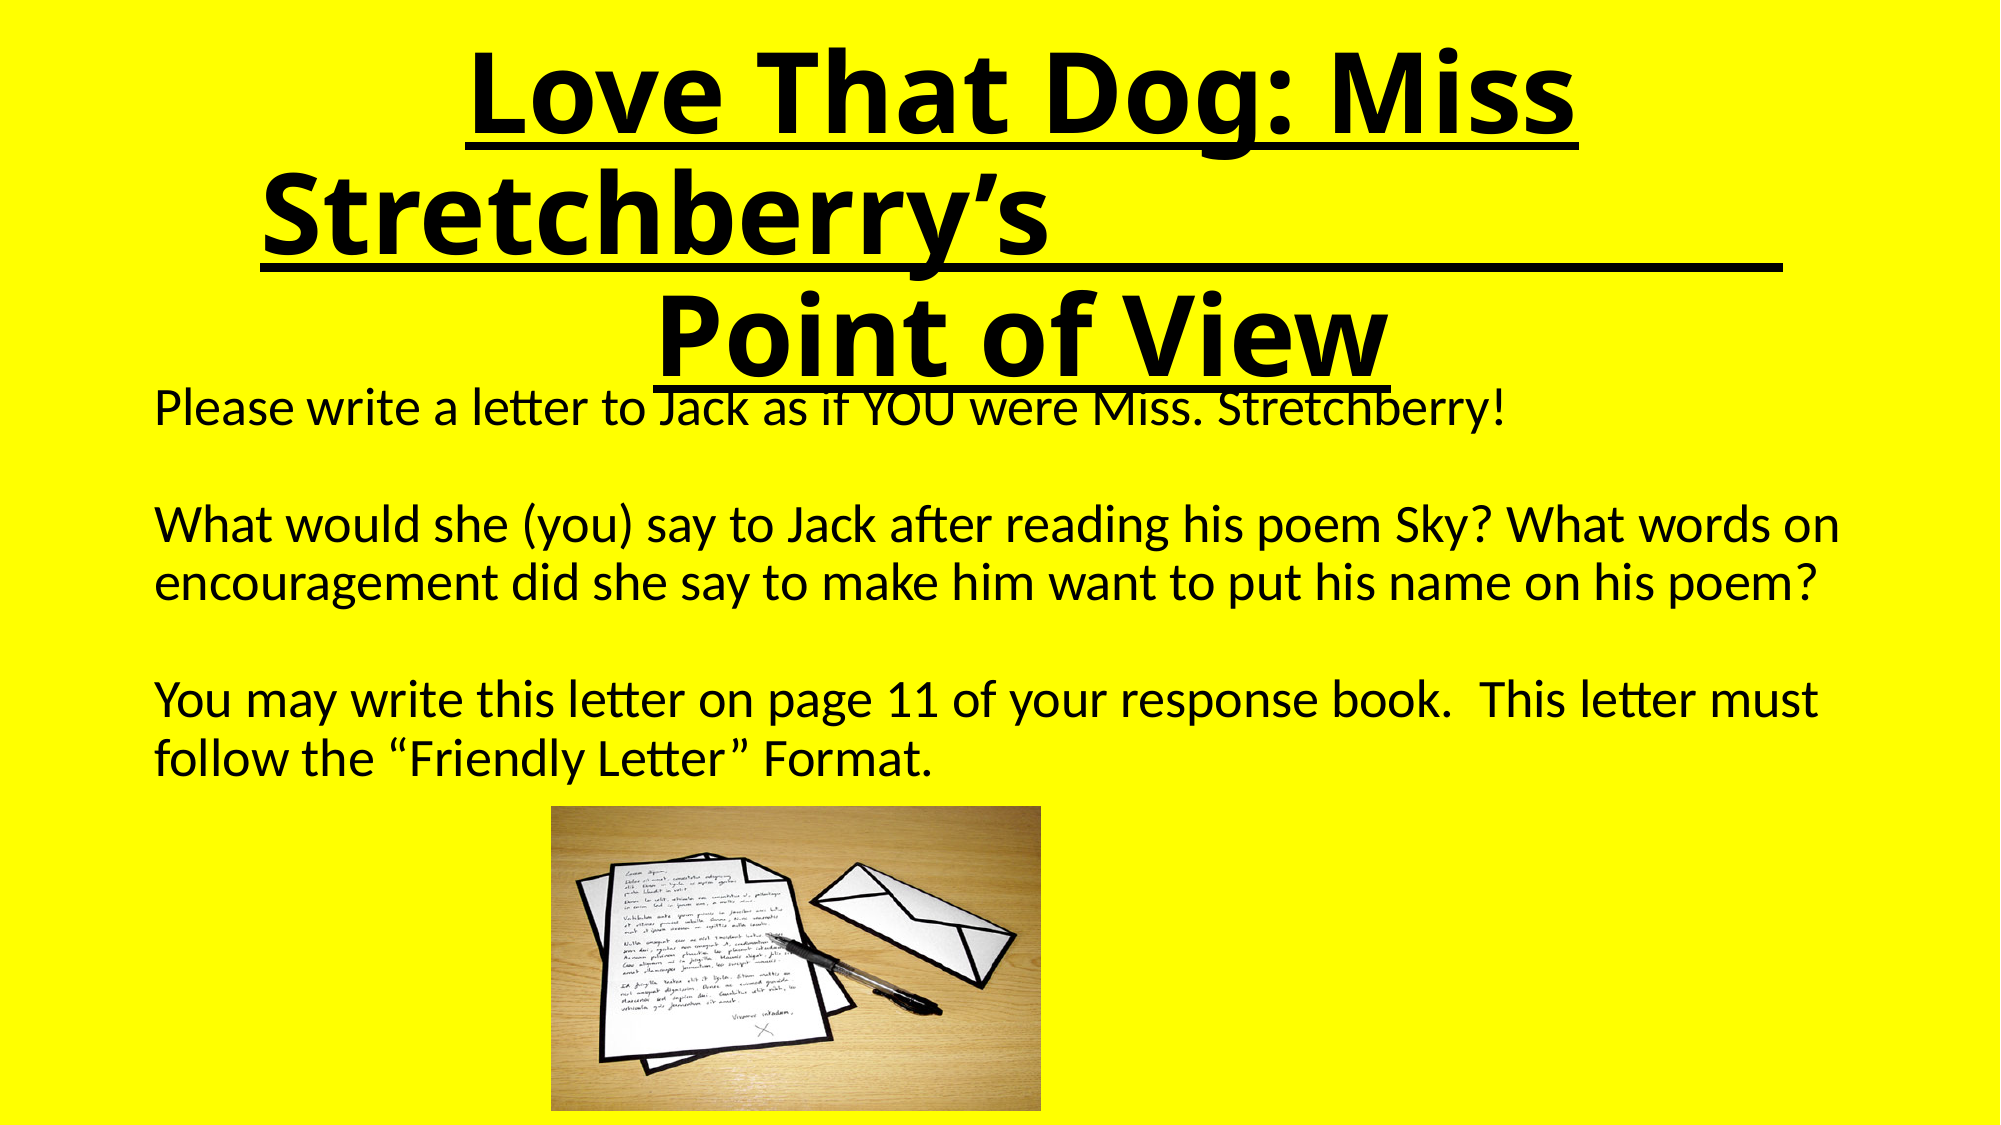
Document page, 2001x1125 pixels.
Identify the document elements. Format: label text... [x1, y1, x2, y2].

list Please write a letter to Jack as if YOU were Miss. Stretchberry! What would she (you) say to Jack after reading his poem Sky? What words on encouragement did she say to make him want to put his name on his poem? You may write this letter on page 11 of your response book. This letter must follow the “Friendly Letter” Format. [139, 371, 1865, 807]
picture [551, 806, 1041, 1111]
title Love That Dog: Miss Stretchberry’s Point of View [159, 109, 1885, 328]
